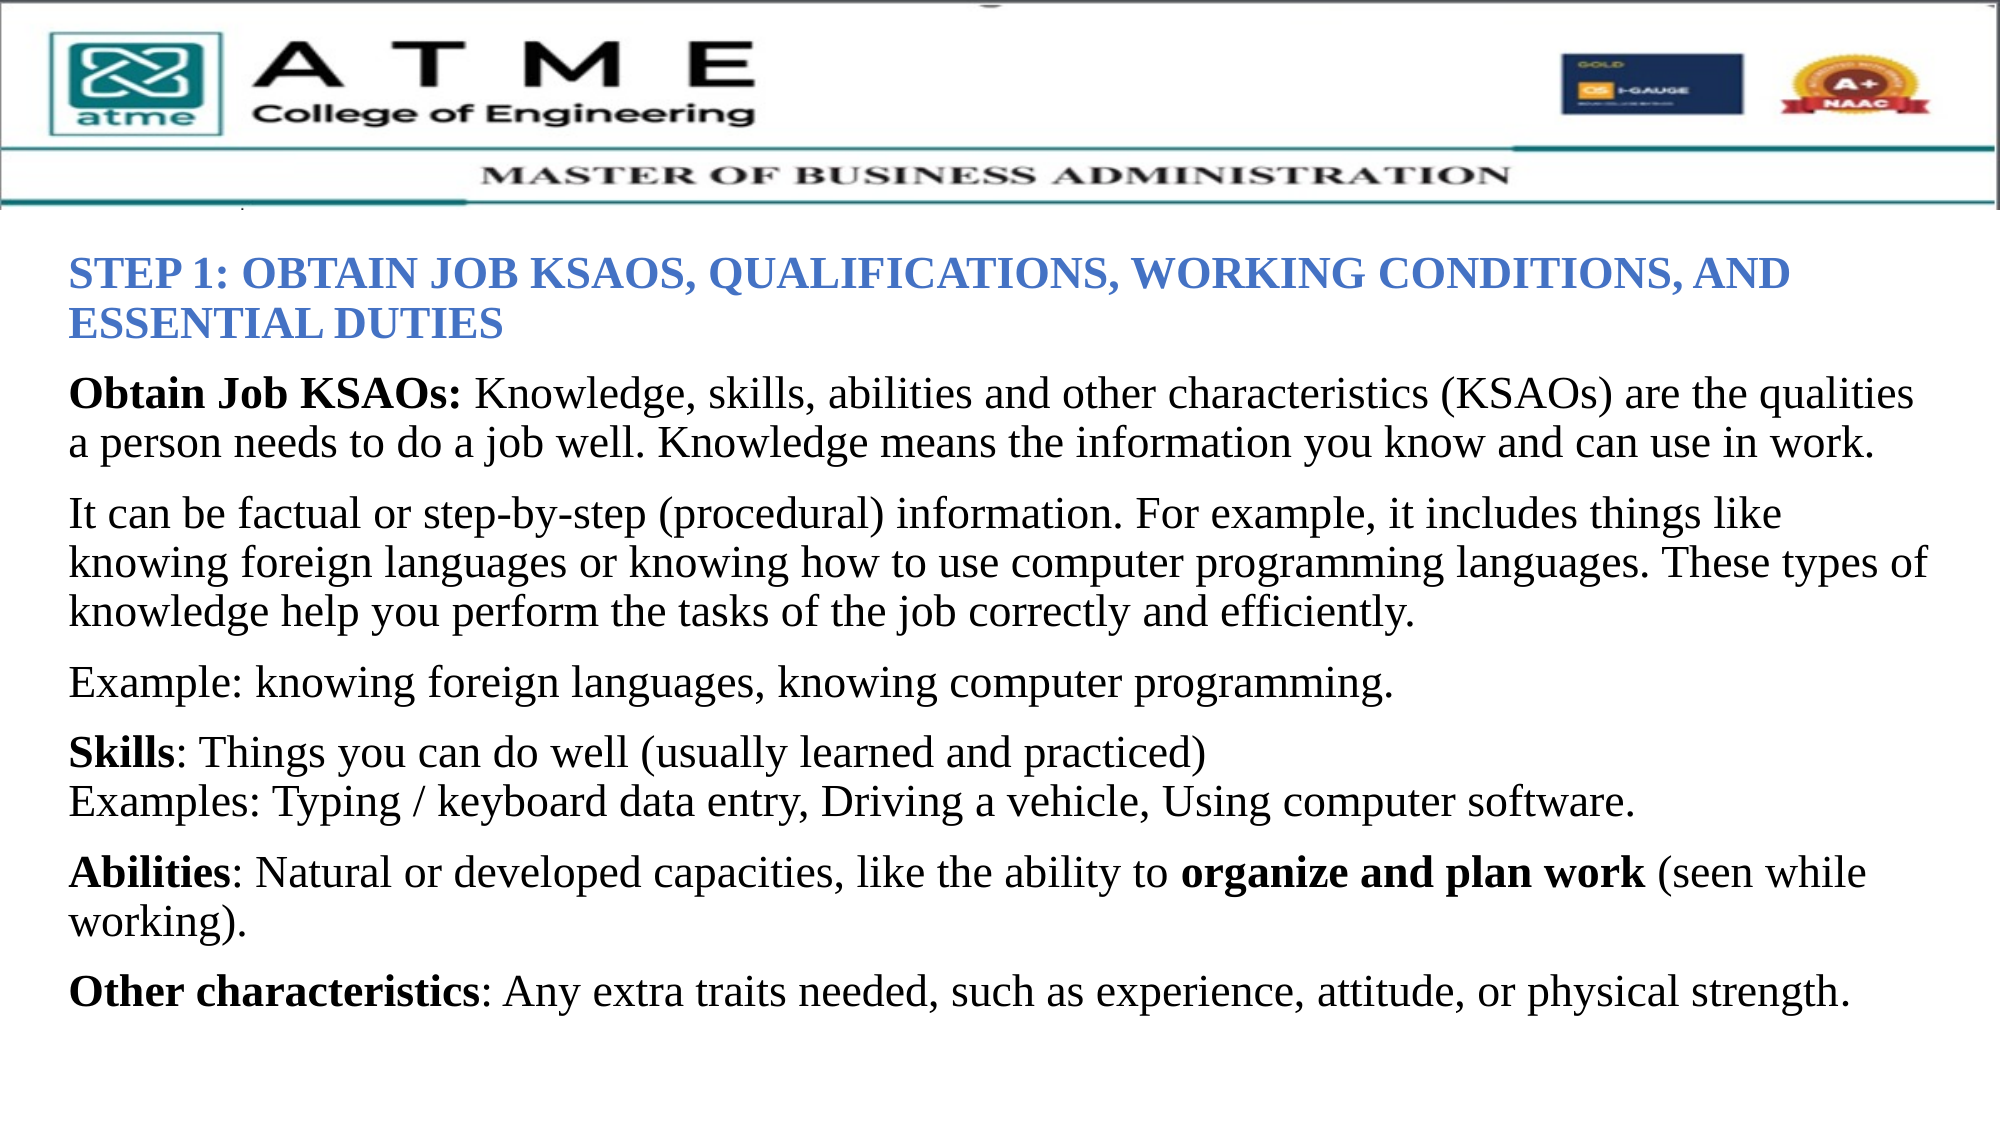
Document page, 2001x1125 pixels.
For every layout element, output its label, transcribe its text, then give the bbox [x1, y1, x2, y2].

list STEP 1: OBTAIN JOB KSAOS, QUALIFICATIONS, WORKING CONDITIONS, AND ESSENTIAL DUTIES Obtain Job KSAOs: Knowledge, skills, abilities and other characteristics (KSAOs) are the qualities a person needs to do a job well. Knowledge means the information you know and can use in work. It can be factual or step-by-step (procedural) information. For example, it includes things like knowing foreign languages or knowing how to use computer programming languages. These types of knowledge help you perform the tasks of the job correctly and efficiently. Example: knowing foreign languages, knowing computer programming. Skills: Things you can do well (usually learned and practiced) Examples: Typing / keyboard data entry, Driving a vehicle, Using computer software. Abilities: Natural or developed capacities, like the ability to organize and plan work (seen while working). Other characteristics: Any extra traits needed, such as experience, attitude, or physical strength. [53, 241, 1945, 1075]
picture [0, 0, 2000, 210]
